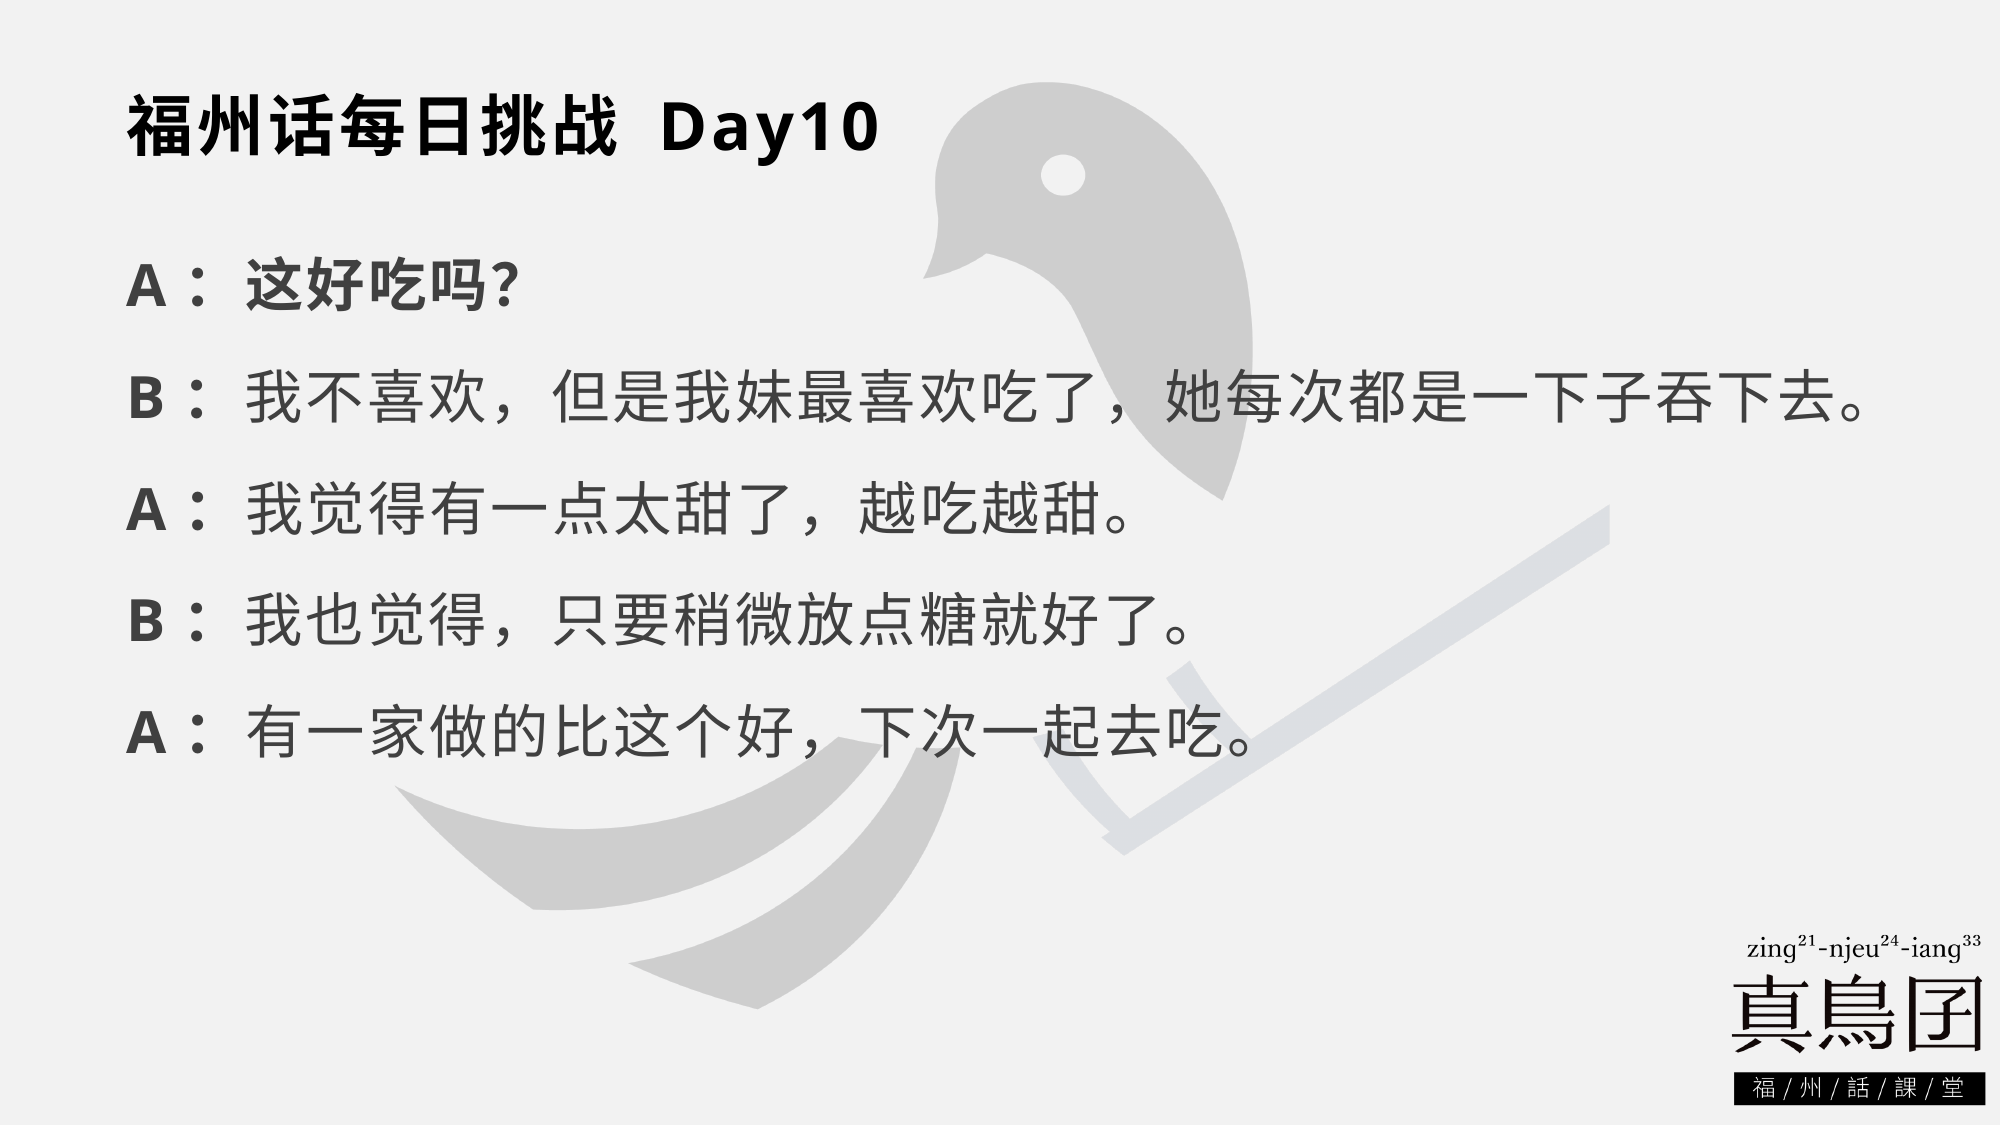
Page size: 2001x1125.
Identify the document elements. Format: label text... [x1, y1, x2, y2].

picture [1681, 846, 2001, 1125]
list A：这好吃吗？ B：我不喜欢，但是我妹最喜欢吃了，她每次都是一下子吞下去。 A：我觉得有一点太甜了，越吃越甜。 B：我也觉得，只要稍微放点糖就好了。 A：有一家做的比这个好，下次一起去吃。 [109, 227, 2000, 1055]
title 福州话每日挑战 Day10 [109, 70, 1891, 178]
